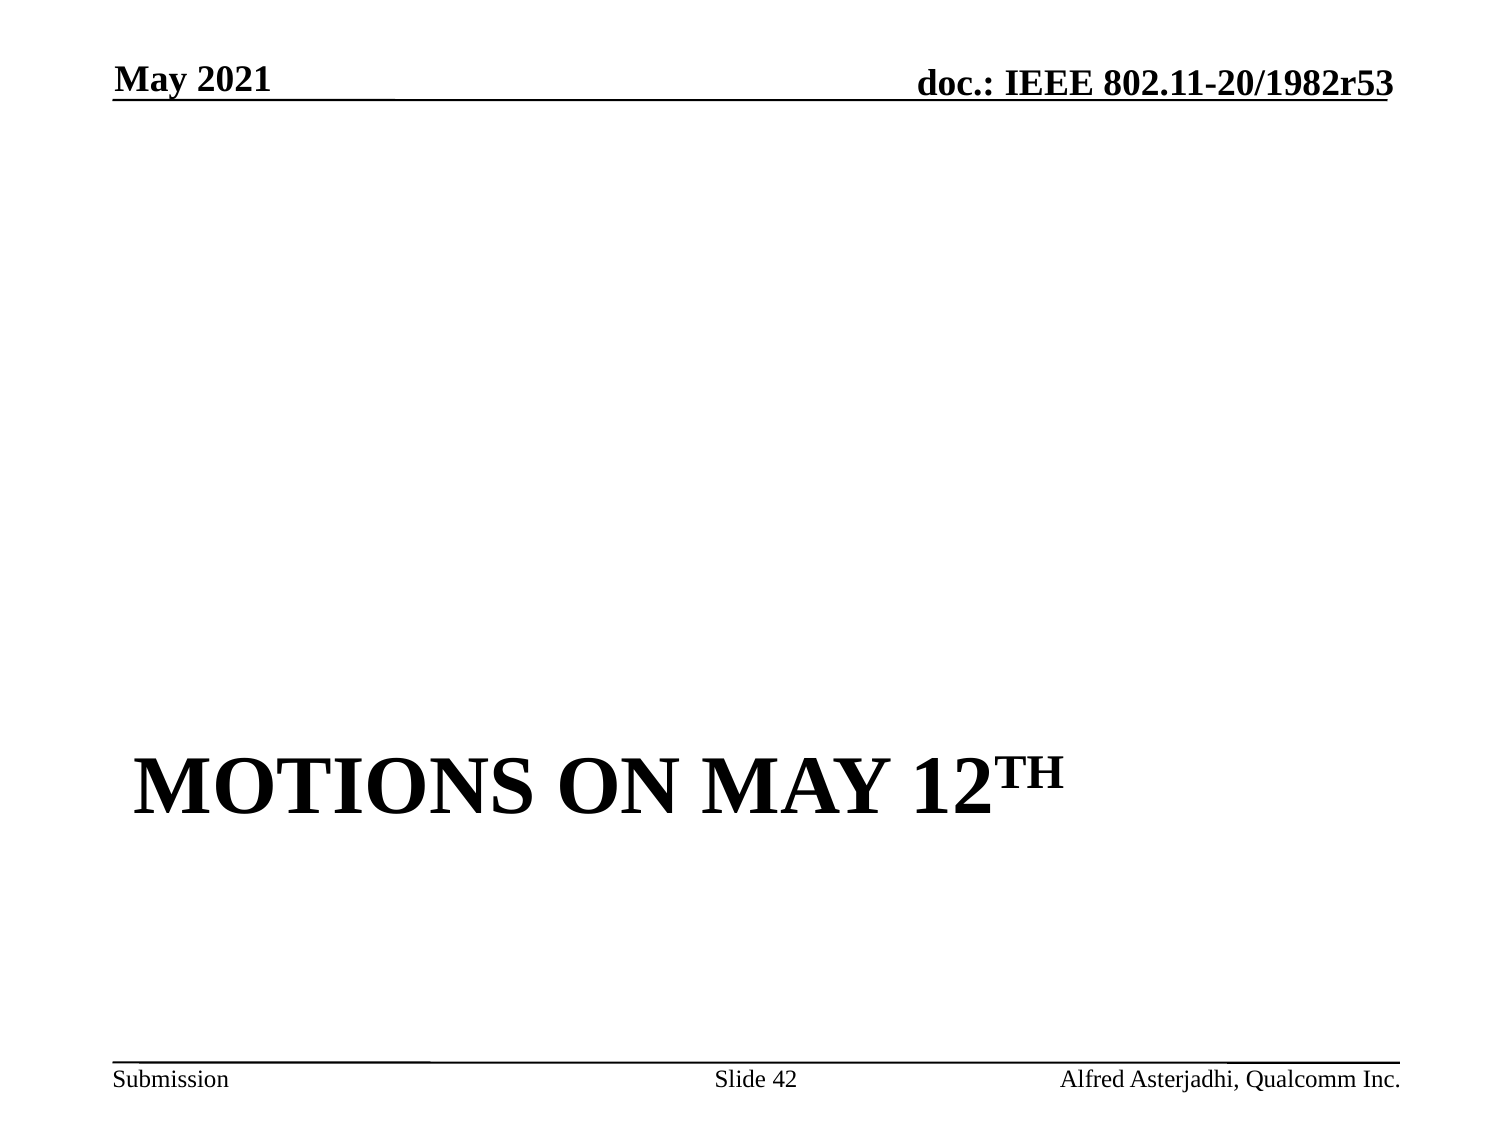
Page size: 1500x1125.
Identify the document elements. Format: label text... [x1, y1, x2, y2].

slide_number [114, 54, 423, 100]
slide_number Slide 42 [712, 1061, 800, 1123]
title Motions on May 12th [118, 722, 1394, 947]
footer Alfred Asterjadhi, Qualcomm Inc. [878, 1061, 1402, 1093]
